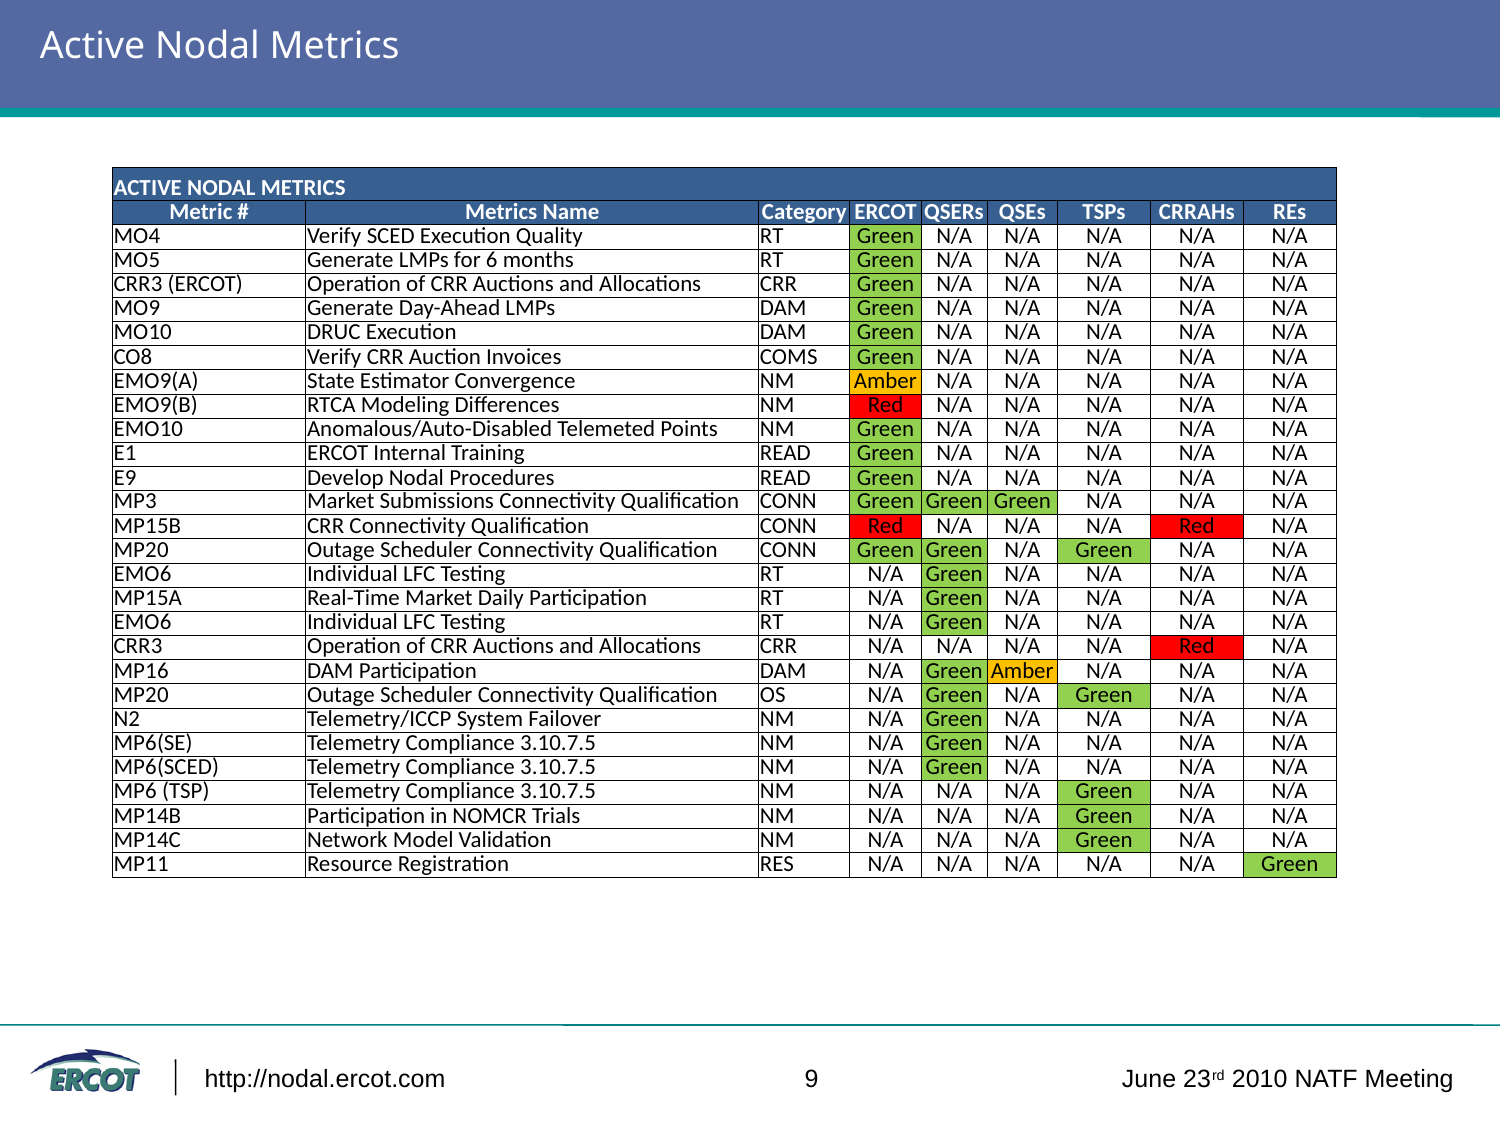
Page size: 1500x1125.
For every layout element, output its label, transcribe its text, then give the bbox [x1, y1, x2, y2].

table_cell Green [1058, 781, 1150, 804]
table_cell N/A [850, 757, 921, 780]
picture [24, 1041, 145, 1107]
table_cell NM [759, 419, 849, 442]
table_cell Green [850, 322, 921, 345]
table_cell N/A [1058, 443, 1150, 466]
table_cell N/A [988, 539, 1057, 563]
table_cell N/A [1058, 274, 1150, 297]
table_cell N/A [922, 515, 987, 538]
table_cell Green [850, 298, 921, 321]
table_cell NM [759, 709, 849, 732]
table_cell N/A [988, 853, 1057, 877]
table_cell N/A [1058, 370, 1150, 394]
table_cell CRR [759, 636, 849, 659]
table_cell N/A [1058, 612, 1150, 635]
table_cell N/A [988, 346, 1057, 369]
table_cell N/A [988, 370, 1057, 394]
table_cell N/A [1151, 757, 1243, 780]
table_cell N/A [1244, 660, 1336, 683]
table_cell N/A [1244, 757, 1336, 780]
table_cell N/A [922, 853, 987, 877]
table_cell Outage Scheduler Connectivity Qualification [306, 539, 758, 563]
table_cell N/A [1151, 250, 1243, 273]
table_cell N/A [1058, 419, 1150, 442]
table_cell Metric # [113, 201, 305, 224]
table_cell N/A [1151, 684, 1243, 708]
table_cell Resource Registration [306, 853, 758, 877]
table_cell CRR3 [113, 636, 305, 659]
table_cell MP6 (TSP) [113, 781, 305, 804]
table_cell N/A [1244, 250, 1336, 273]
table_cell N/A [1244, 805, 1336, 828]
table_cell NM [759, 781, 849, 804]
table_cell N/A [1244, 612, 1336, 635]
table_cell N/A [850, 612, 921, 635]
table_cell N/A [1058, 395, 1150, 418]
table_cell N/A [1151, 588, 1243, 611]
table_cell E1 [113, 443, 305, 466]
table_cell EMO10 [113, 419, 305, 442]
table_cell Green [850, 539, 921, 563]
table_cell Real-Time Market Daily Participation [306, 588, 758, 611]
table_cell N/A [922, 250, 987, 273]
table_cell N/A [1244, 370, 1336, 394]
table_cell Generate Day-Ahead LMPs [306, 298, 758, 321]
table_cell EMO9(A) [113, 370, 305, 394]
table_cell NM [759, 733, 849, 756]
table_cell State Estimator Convergence [306, 370, 758, 394]
table_cell N/A [1151, 709, 1243, 732]
table_cell Green [850, 443, 921, 466]
table_cell N/A [988, 709, 1057, 732]
table_cell N/A [1151, 419, 1243, 442]
table_cell EMO6 [113, 564, 305, 587]
table_cell MO9 [113, 298, 305, 321]
table_cell N/A [1244, 539, 1336, 563]
table_cell N/A [1058, 757, 1150, 780]
table_cell COMS [759, 346, 849, 369]
table_cell N/A [1244, 274, 1336, 297]
table_cell N/A [1244, 636, 1336, 659]
table_cell Green [850, 491, 921, 514]
table_cell Green [850, 225, 921, 249]
table_cell MP20 [113, 684, 305, 708]
table_cell Telemetry Compliance 3.10.7.5 [306, 781, 758, 804]
table_cell REs [1244, 201, 1336, 224]
footer http://nodal.ercot.com 9 June 23rd 2010 NATF Meeting [189, 1054, 1476, 1125]
table_cell RT [759, 564, 849, 587]
table_cell N/A [1058, 491, 1150, 514]
table_cell MO10 [113, 322, 305, 345]
table_cell Green [922, 539, 987, 563]
table_cell N/A [850, 564, 921, 587]
table_cell CRR [759, 274, 849, 297]
table_cell N/A [1058, 853, 1150, 877]
table_cell N/A [1244, 322, 1336, 345]
table_cell N/A [1244, 467, 1336, 490]
table_cell MP14C [113, 829, 305, 852]
table_cell READ [759, 467, 849, 490]
table_cell N/A [1151, 564, 1243, 587]
table_cell DAM [759, 322, 849, 345]
table_cell Green [1058, 539, 1150, 563]
table_cell Operation of CRR Auctions and Allocations [306, 274, 758, 297]
table_cell N/A [988, 419, 1057, 442]
table_cell Green [988, 491, 1057, 514]
table_cell Green [922, 612, 987, 635]
table_cell N/A [1058, 588, 1150, 611]
table_cell N/A [1151, 829, 1243, 852]
table_cell N/A [1244, 515, 1336, 538]
table_cell RT [759, 588, 849, 611]
table_cell N/A [1244, 491, 1336, 514]
table_cell Green [1244, 853, 1336, 877]
table_cell DAM Participation [306, 660, 758, 683]
table_cell CONN [759, 515, 849, 538]
table_cell Individual LFC Testing [306, 612, 758, 635]
table_cell DAM [759, 660, 849, 683]
table_cell N/A [922, 805, 987, 828]
table_cell Green [850, 467, 921, 490]
table_cell N/A [1058, 564, 1150, 587]
table_cell QSEs [988, 201, 1057, 224]
table_cell Operation of CRR Auctions and Allocations [306, 636, 758, 659]
table_cell N/A [850, 853, 921, 877]
table_cell NM [759, 395, 849, 418]
table_cell MP6(SE) [113, 733, 305, 756]
table_cell N/A [1244, 346, 1336, 369]
table_cell DRUC Execution [306, 322, 758, 345]
table_cell N/A [922, 395, 987, 418]
table_cell N/A [1151, 395, 1243, 418]
table_cell Category [759, 201, 849, 224]
table_cell N/A [1244, 829, 1336, 852]
table_cell N/A [922, 443, 987, 466]
table_cell ERCOT Internal Training [306, 443, 758, 466]
table_cell CO8 [113, 346, 305, 369]
table_header ACTIVE NODAL METRICS [113, 168, 1336, 200]
table_cell MO4 [113, 225, 305, 249]
table_cell N/A [1151, 853, 1243, 877]
table_cell Red [1151, 515, 1243, 538]
table_cell N/A [850, 709, 921, 732]
table_cell Telemetry Compliance 3.10.7.5 [306, 757, 758, 780]
table_cell CONN [759, 539, 849, 563]
table_cell N/A [1151, 370, 1243, 394]
table_cell N/A [988, 564, 1057, 587]
table_cell N/A [850, 636, 921, 659]
table_cell N/A [1151, 274, 1243, 297]
table_cell N/A [1244, 709, 1336, 732]
table_cell N/A [988, 467, 1057, 490]
table_cell N/A [1151, 322, 1243, 345]
table_cell NM [759, 829, 849, 852]
table_cell Green [850, 346, 921, 369]
table_cell N/A [988, 515, 1057, 538]
table_cell N/A [988, 684, 1057, 708]
table_cell N/A [988, 733, 1057, 756]
table_cell N/A [850, 660, 921, 683]
table_cell Green [922, 491, 987, 514]
table_cell N/A [1244, 298, 1336, 321]
table_cell MP15B [113, 515, 305, 538]
table_cell N/A [1151, 539, 1243, 563]
table_cell N/A [1058, 733, 1150, 756]
table_cell N/A [850, 733, 921, 756]
table_cell N/A [1244, 733, 1336, 756]
table_cell CRR3 (ERCOT) [113, 274, 305, 297]
table_cell N/A [922, 370, 987, 394]
table_cell N/A [988, 588, 1057, 611]
table_cell N/A [1151, 491, 1243, 514]
table_cell DAM [759, 298, 849, 321]
table_cell MP6(SCED) [113, 757, 305, 780]
table_cell N/A [1244, 225, 1336, 249]
table_cell N/A [922, 298, 987, 321]
table_cell N/A [850, 684, 921, 708]
table_cell MP16 [113, 660, 305, 683]
table_cell Green [922, 757, 987, 780]
table_cell EMO9(B) [113, 395, 305, 418]
table_cell Verify SCED Execution Quality [306, 225, 758, 249]
table_cell Generate LMPs for 6 months [306, 250, 758, 273]
table_cell Anomalous/Auto-Disabled Telemeted Points [306, 419, 758, 442]
table_cell N/A [988, 612, 1057, 635]
table_cell Green [850, 274, 921, 297]
table_cell N/A [922, 346, 987, 369]
table_cell N2 [113, 709, 305, 732]
table_cell Green [850, 419, 921, 442]
table_cell RT [759, 612, 849, 635]
table_cell Market Submissions Connectivity Qualification [306, 491, 758, 514]
table_cell N/A [922, 322, 987, 345]
table_cell Metrics Name [306, 201, 758, 224]
table_cell N/A [1151, 781, 1243, 804]
table_cell N/A [988, 636, 1057, 659]
table_cell N/A [1151, 805, 1243, 828]
table_cell N/A [988, 757, 1057, 780]
table_cell Network Model Validation [306, 829, 758, 852]
table_cell Green [922, 564, 987, 587]
table_cell Green [922, 588, 987, 611]
table_cell N/A [1151, 467, 1243, 490]
table_cell NM [759, 370, 849, 394]
table_cell RTCA Modeling Differences [306, 395, 758, 418]
table_cell N/A [1058, 515, 1150, 538]
table_cell NM [759, 757, 849, 780]
table_cell N/A [988, 322, 1057, 345]
table_cell Green [922, 709, 987, 732]
table_cell N/A [922, 225, 987, 249]
table_cell N/A [1151, 612, 1243, 635]
table_cell Green [922, 660, 987, 683]
table_cell N/A [1244, 419, 1336, 442]
table_cell NM [759, 805, 849, 828]
table_cell MP11 [113, 853, 305, 877]
table_cell Outage Scheduler Connectivity Qualification [306, 684, 758, 708]
table_cell RT [759, 225, 849, 249]
title Active Nodal Metrics [24, 0, 1500, 87]
table_cell N/A [850, 781, 921, 804]
table_cell N/A [1244, 781, 1336, 804]
table_cell ERCOT [850, 201, 921, 224]
table_cell N/A [1058, 250, 1150, 273]
table_cell N/A [1058, 225, 1150, 249]
table_cell N/A [1151, 660, 1243, 683]
table_cell N/A [922, 781, 987, 804]
table_cell N/A [988, 781, 1057, 804]
table_cell N/A [1244, 684, 1336, 708]
table_cell N/A [850, 588, 921, 611]
table_cell Amber [988, 660, 1057, 683]
table_cell MO5 [113, 250, 305, 273]
table_cell READ [759, 443, 849, 466]
table_cell CRR Connectivity Qualification [306, 515, 758, 538]
table_cell N/A [922, 419, 987, 442]
table_cell CRRAHs [1151, 201, 1243, 224]
table_cell N/A [1151, 346, 1243, 369]
table_cell N/A [988, 250, 1057, 273]
table_cell MP14B [113, 805, 305, 828]
table_cell Red [1151, 636, 1243, 659]
table_cell Green [850, 250, 921, 273]
table_cell Red [850, 395, 921, 418]
table_cell Red [850, 515, 921, 538]
table_cell N/A [988, 298, 1057, 321]
table_cell RES [759, 853, 849, 877]
table_cell QSERs [922, 201, 987, 224]
table_cell Green [1058, 805, 1150, 828]
table_cell N/A [922, 274, 987, 297]
table_cell N/A [988, 829, 1057, 852]
table_cell Develop Nodal Procedures [306, 467, 758, 490]
table_cell Green [1058, 829, 1150, 852]
table_cell N/A [850, 829, 921, 852]
table_cell N/A [1244, 443, 1336, 466]
table_cell N/A [988, 225, 1057, 249]
table_cell Amber [850, 370, 921, 394]
table_cell MP20 [113, 539, 305, 563]
table_cell N/A [988, 274, 1057, 297]
table_cell CONN [759, 491, 849, 514]
table_cell E9 [113, 467, 305, 490]
table_cell N/A [1058, 660, 1150, 683]
table_cell N/A [1151, 733, 1243, 756]
table_cell N/A [988, 805, 1057, 828]
table_cell MP15A [113, 588, 305, 611]
table_cell RT [759, 250, 849, 273]
table_cell N/A [922, 636, 987, 659]
table_cell Green [922, 733, 987, 756]
table_cell N/A [1058, 298, 1150, 321]
table_cell N/A [1244, 564, 1336, 587]
table_cell N/A [1058, 322, 1150, 345]
table_cell N/A [922, 467, 987, 490]
table_cell N/A [1151, 225, 1243, 249]
table_cell N/A [1244, 588, 1336, 611]
table_cell N/A [988, 395, 1057, 418]
table_cell N/A [1058, 636, 1150, 659]
table_cell N/A [850, 805, 921, 828]
table_cell N/A [1151, 298, 1243, 321]
table_cell N/A [1244, 395, 1336, 418]
table_cell N/A [988, 443, 1057, 466]
table_cell MP3 [113, 491, 305, 514]
table_cell N/A [922, 829, 987, 852]
table_cell Participation in NOMCR Trials [306, 805, 758, 828]
table_cell Green [1058, 684, 1150, 708]
table_cell N/A [1058, 346, 1150, 369]
table_cell N/A [1151, 443, 1243, 466]
table_cell Telemetry/ICCP System Failover [306, 709, 758, 732]
table_cell EMO6 [113, 612, 305, 635]
table_cell N/A [1058, 467, 1150, 490]
table_cell Green [922, 684, 987, 708]
table_cell TSPs [1058, 201, 1150, 224]
table_cell Individual LFC Testing [306, 564, 758, 587]
table_cell OS [759, 684, 849, 708]
table_cell Telemetry Compliance 3.10.7.5 [306, 733, 758, 756]
table_cell Verify CRR Auction Invoices [306, 346, 758, 369]
table_cell N/A [1058, 709, 1150, 732]
